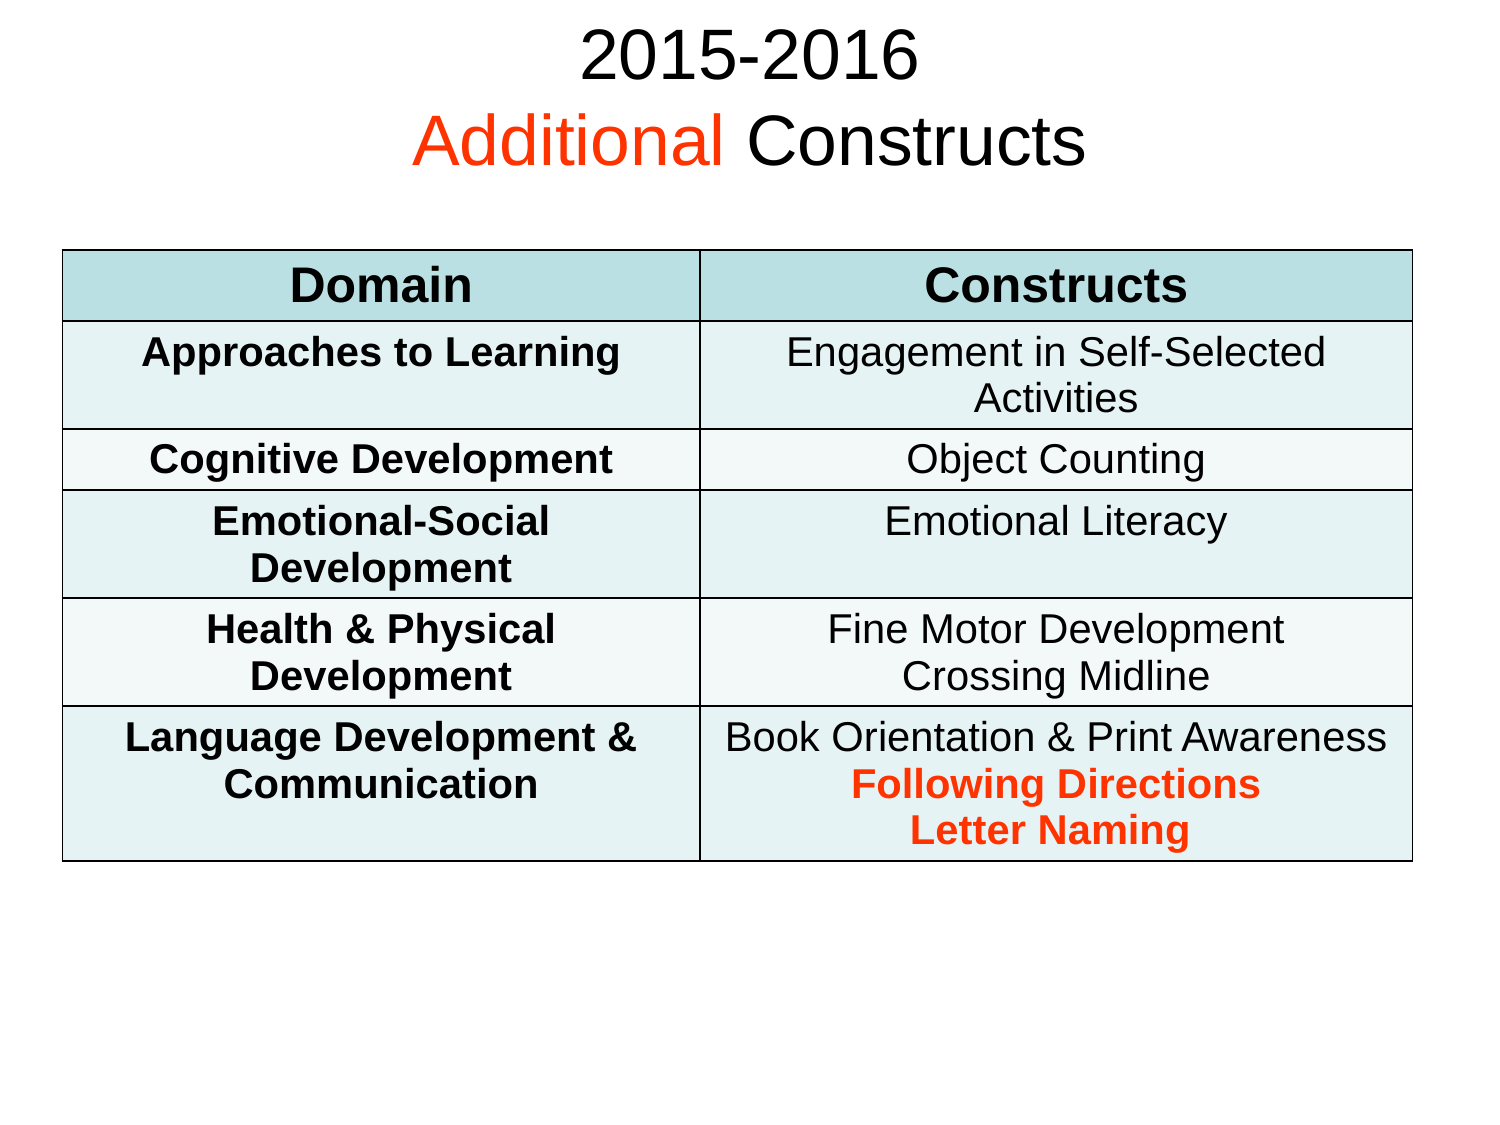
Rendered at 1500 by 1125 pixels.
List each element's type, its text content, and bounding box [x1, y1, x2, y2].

table_cell Engagement in Self-Selected Activities [701, 322, 1412, 428]
table_cell Emotional Literacy [701, 491, 1412, 597]
table_header Constructs [701, 251, 1412, 320]
title 2015-2016 Additional Constructs [75, 0, 1425, 188]
table_cell Emotional-Social Development [63, 491, 699, 597]
table_cell Language Development & Communication [63, 707, 699, 860]
table_cell Cognitive Development [63, 430, 699, 489]
table_cell Fine Motor Development Crossing Midline [701, 599, 1412, 705]
table_cell Approaches to Learning [63, 322, 699, 428]
table_cell Health & Physical Development [63, 599, 699, 705]
table_cell Book Orientation & Print Awareness Following Directions Letter Naming [701, 707, 1412, 860]
table_header Domain [63, 251, 699, 320]
table_cell Object Counting [701, 430, 1412, 489]
